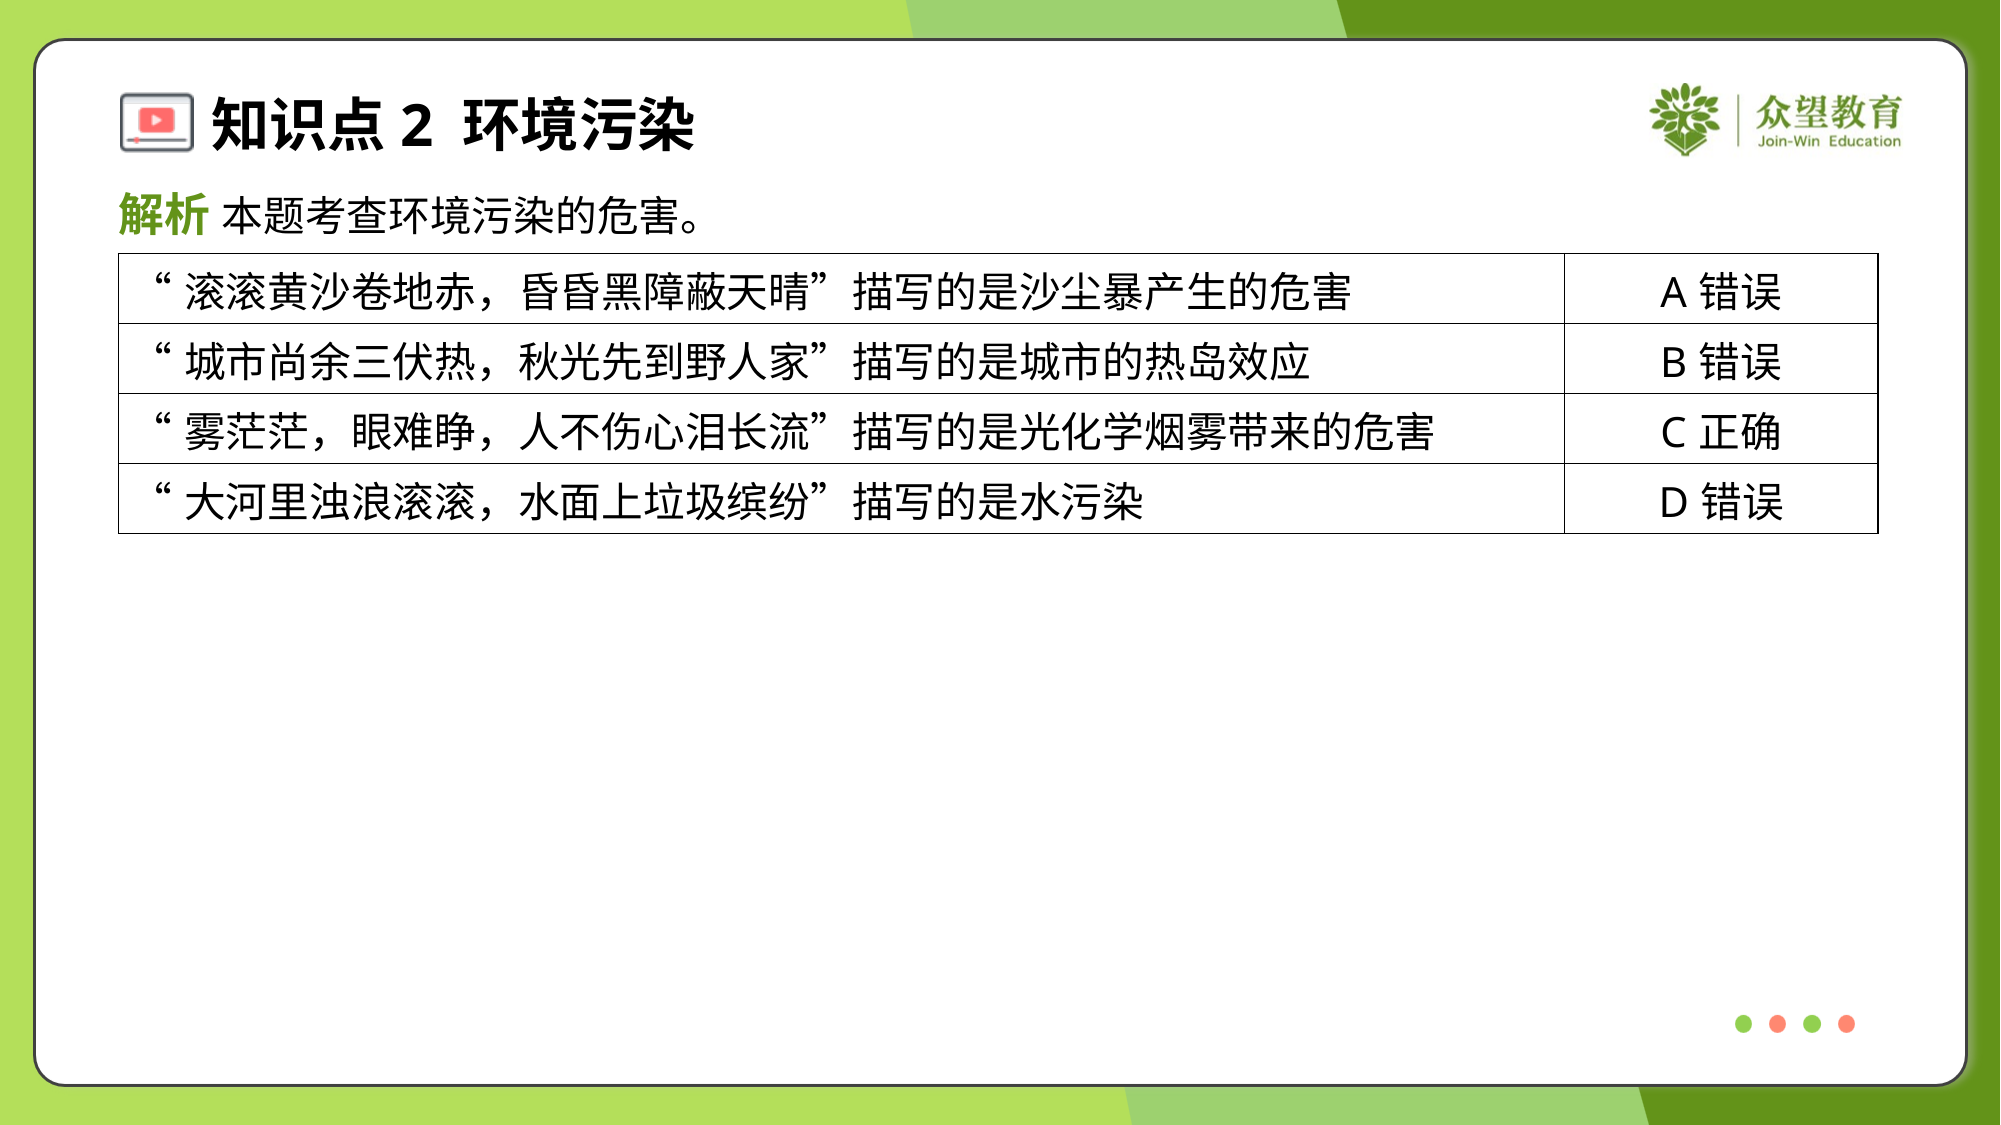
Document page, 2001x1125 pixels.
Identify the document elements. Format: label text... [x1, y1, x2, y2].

table_header “滚滚黄沙卷地赤，昏昏黑障蔽天晴”描写的是沙尘暴产生的危害 [119, 254, 1564, 323]
table_cell “雾茫茫，眼难睁，人不伤心泪长流”描写的是光化学烟雾带来的危害 [119, 394, 1564, 463]
table_cell D错误 [1565, 464, 1877, 533]
text_box 解析 本题考查环境污染的危害。 [118, 159, 1883, 231]
table_cell C正确 [1565, 394, 1877, 463]
table_cell “大河里浊浪滚滚，水面上垃圾缤纷”描写的是水污染 [119, 464, 1564, 533]
table_header A错误 [1565, 254, 1877, 323]
table_cell B错误 [1565, 324, 1877, 393]
picture [0, 0, 2000, 1125]
table_cell “城市尚余三伏热，秋光先到野人家”描写的是城市的热岛效应 [119, 324, 1564, 393]
